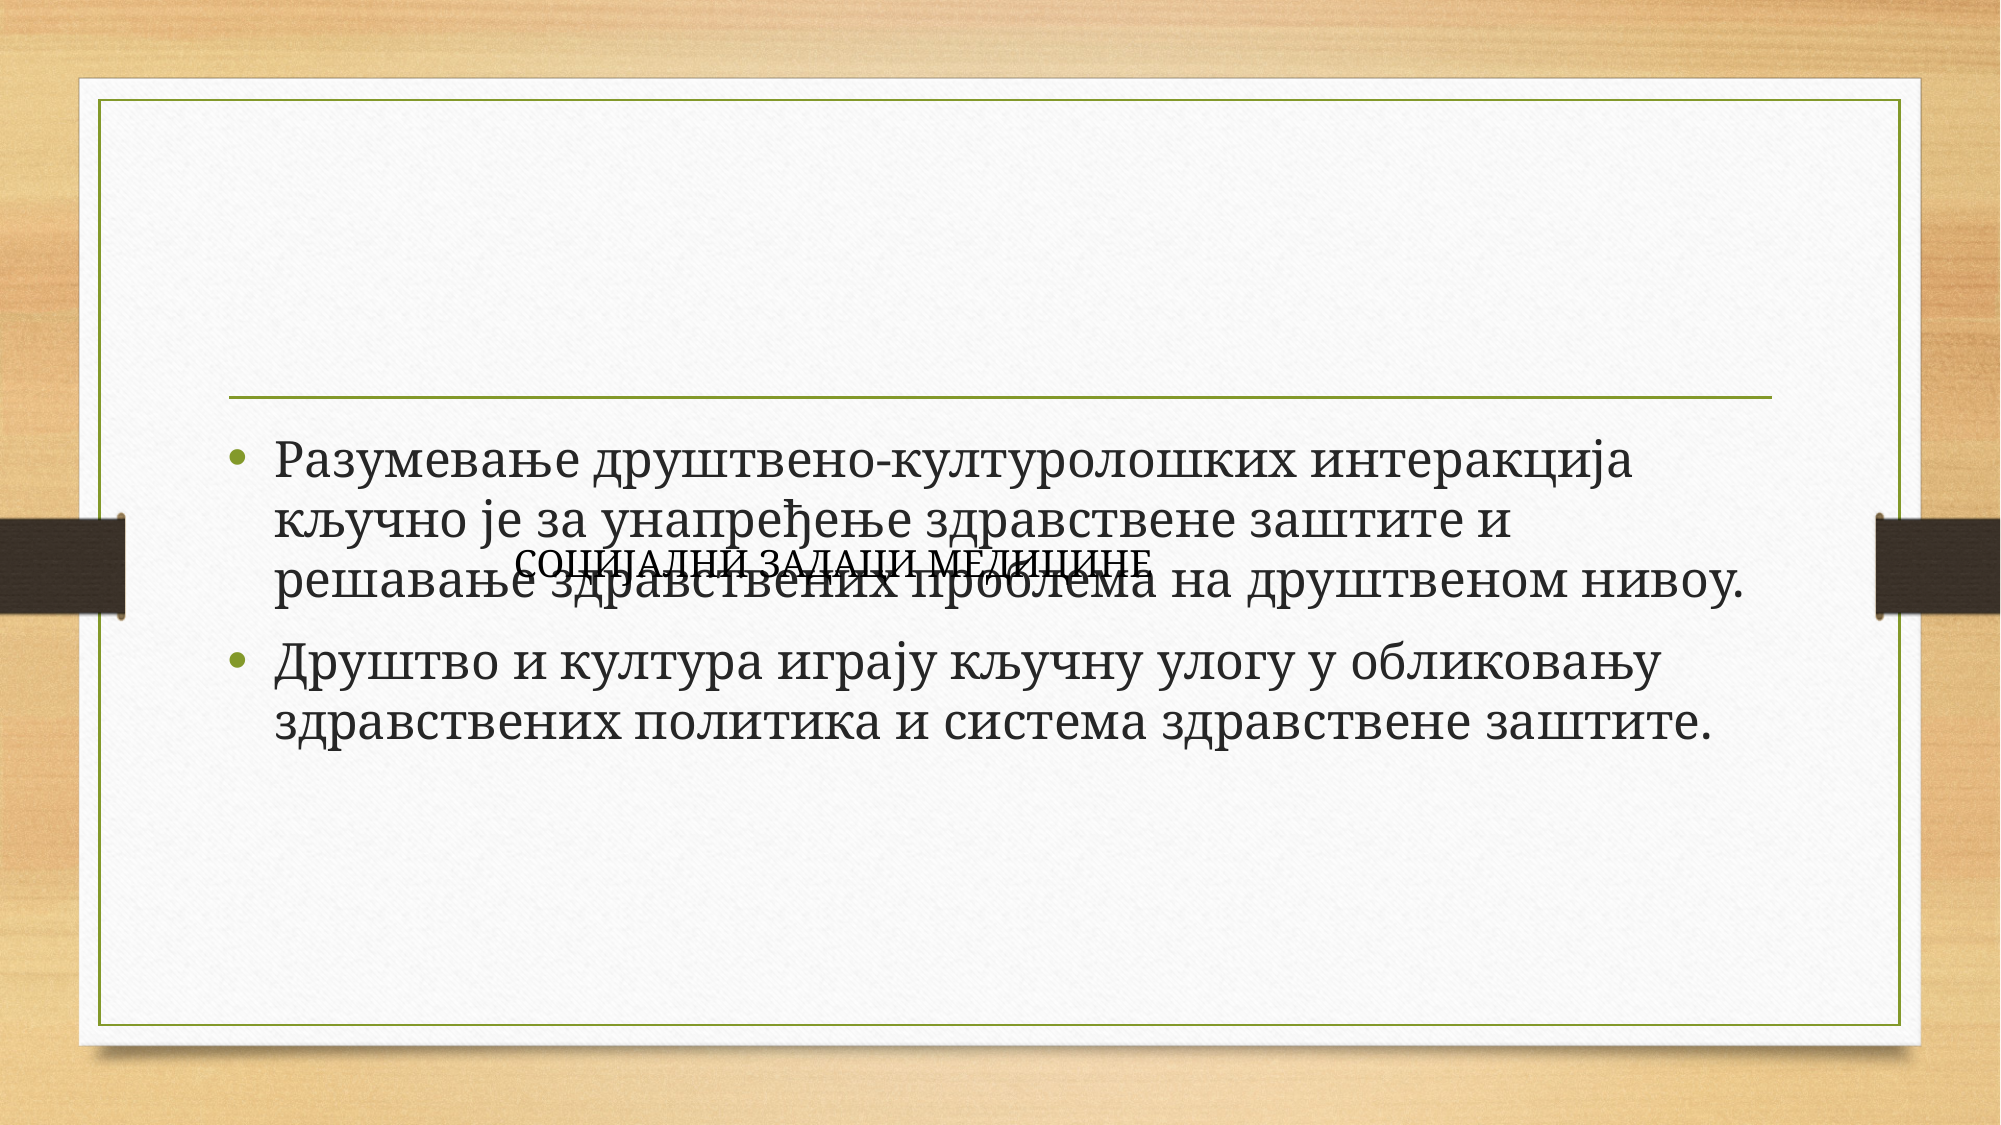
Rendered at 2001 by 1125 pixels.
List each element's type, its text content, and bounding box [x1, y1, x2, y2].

text_box СОЦИЈАЛНИ ЗАДАЦИ МЕДИЦИНЕ [498, 532, 1503, 592]
picture [0, 0, 2001, 1125]
list Разумевање друштвено-културолошких интеракција кључно је за унапређење здравствене заштите и решавање здравствених проблема на друштвеном нивоу. Друштво и култура играју кључну улогу у обликовању здравствених политика и система здравствене заштите. [212, 419, 1788, 964]
